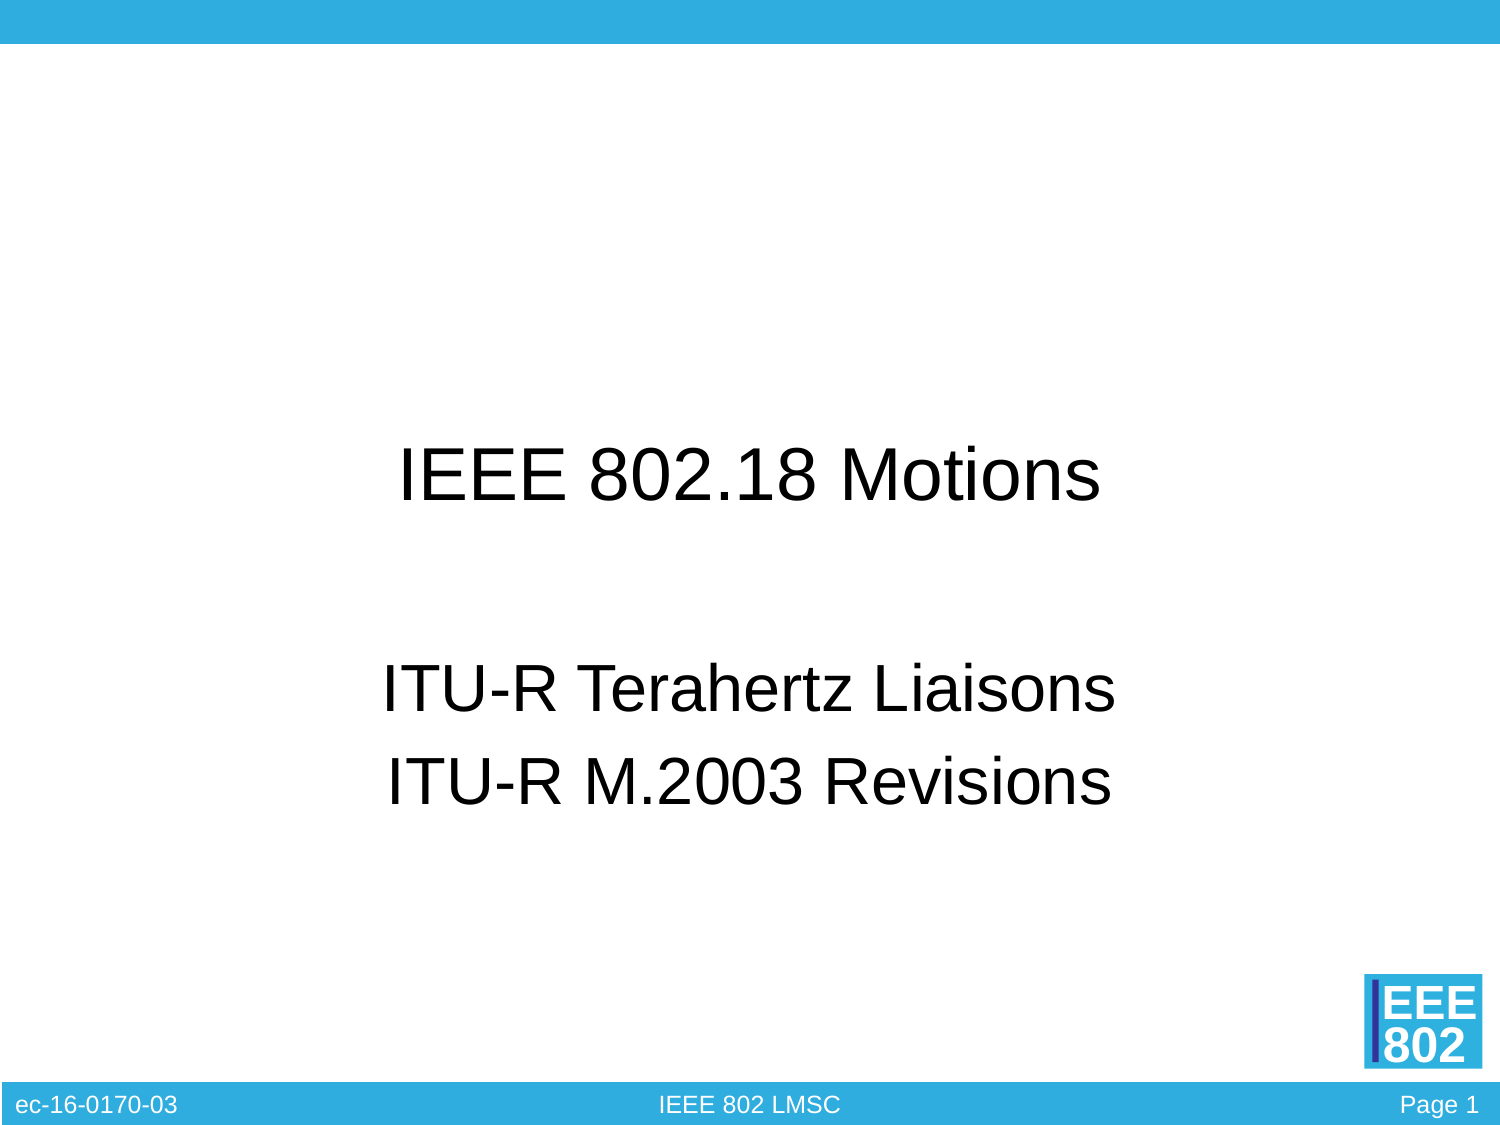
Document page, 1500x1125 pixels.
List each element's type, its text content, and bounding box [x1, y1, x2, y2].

subtitle ITU-R Terahertz Liaisons ITU-R M.2003 Revisions [225, 637, 1275, 925]
title IEEE 802.18 Motions [112, 349, 1388, 591]
